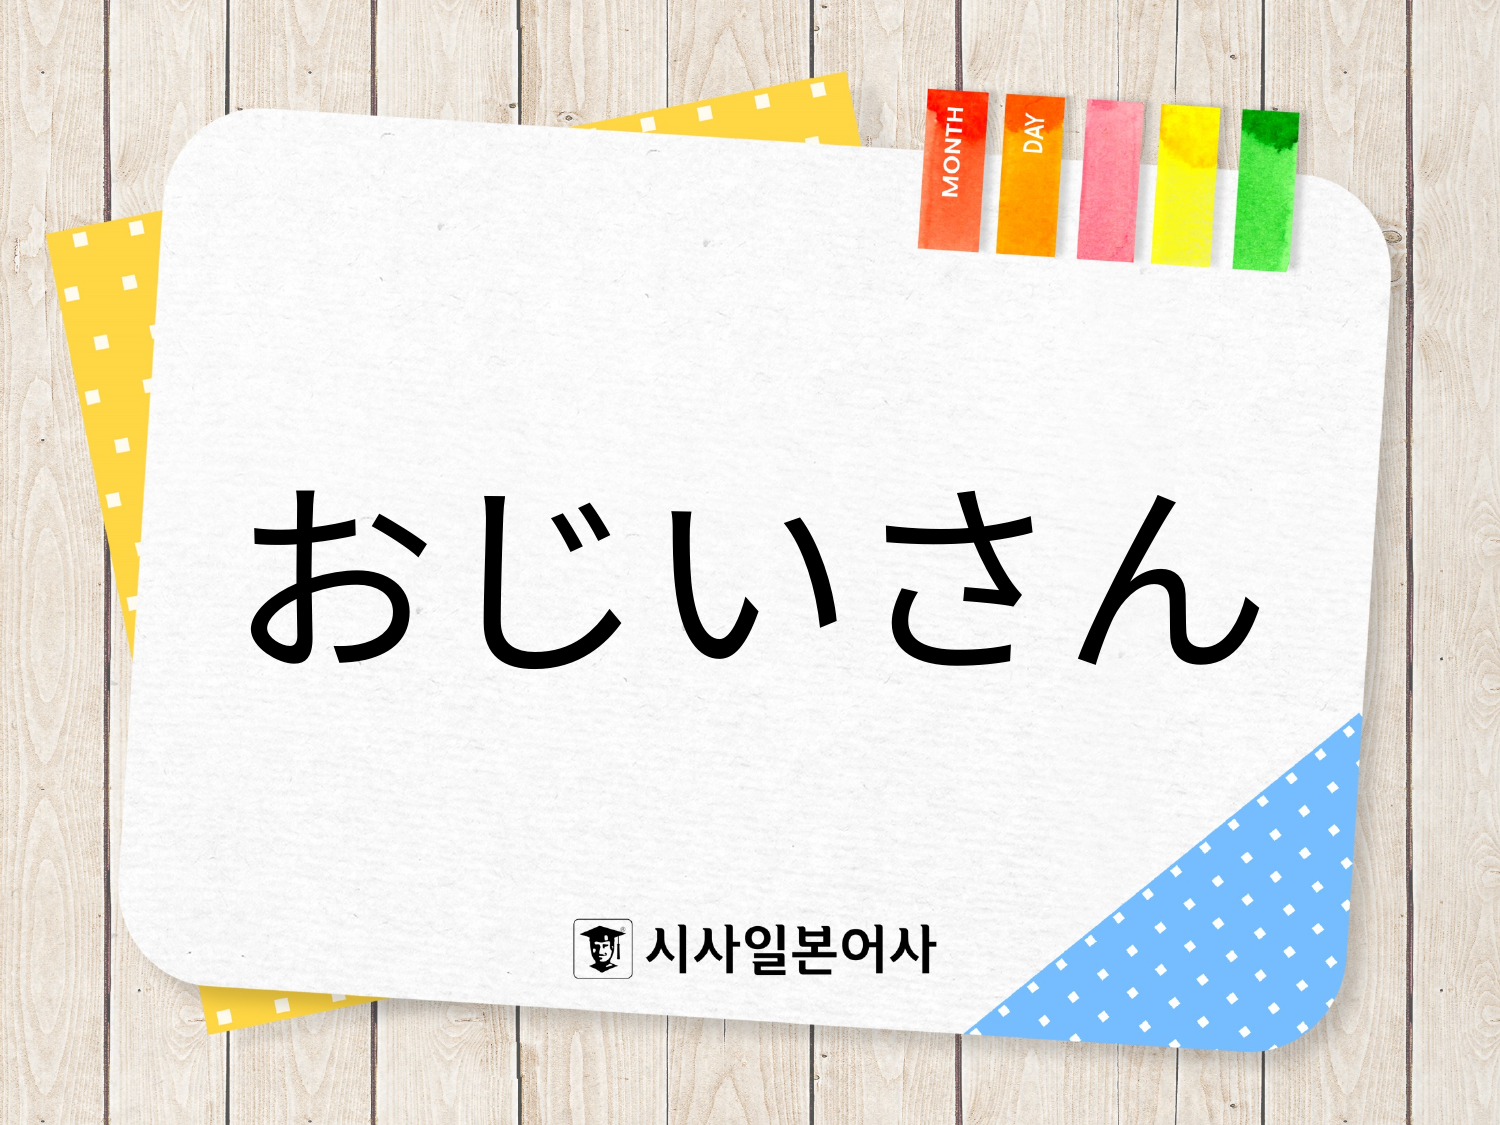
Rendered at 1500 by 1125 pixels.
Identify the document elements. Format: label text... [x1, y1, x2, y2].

picture [0, 0, 1500, 1125]
title おじいさん [75, 338, 1425, 811]
